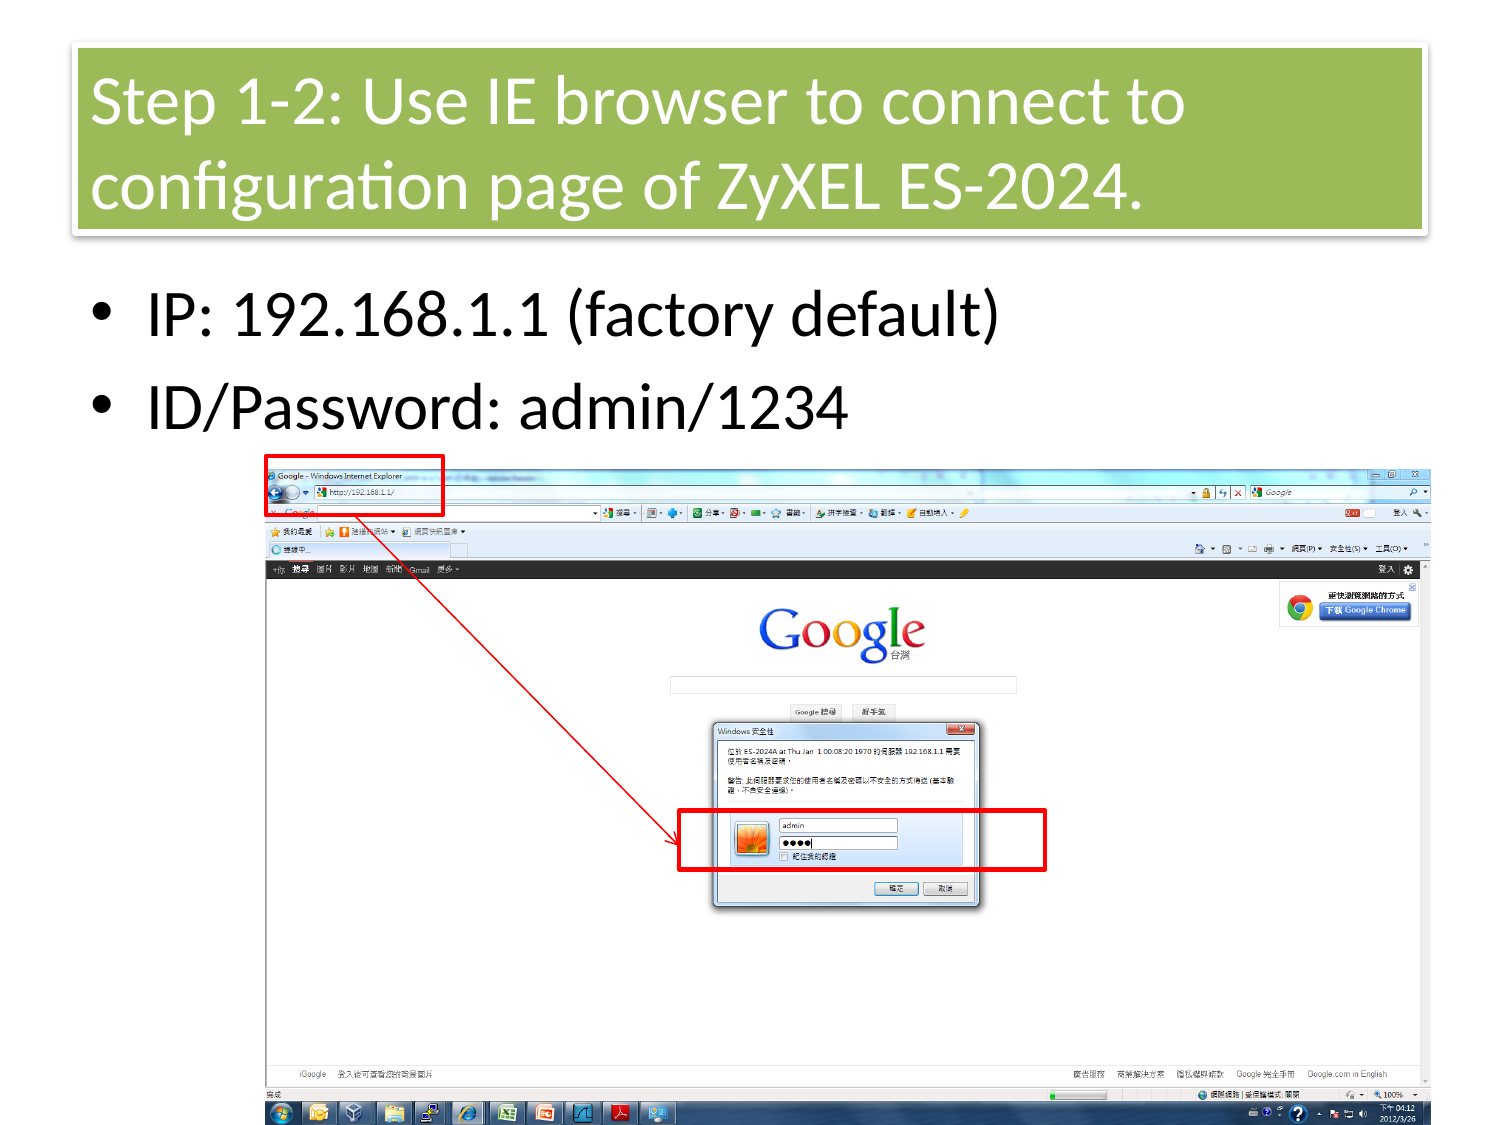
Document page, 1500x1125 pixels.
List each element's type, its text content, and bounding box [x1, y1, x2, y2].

title Step 1-2: Use IE browser to connect to configuration page of ZyXEL ES-2024. [72, 42, 1428, 236]
text_box [264, 454, 445, 468]
picture [265, 469, 1431, 1125]
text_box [354, 514, 680, 847]
list IP: 192.168.1.1 (factory default) ID/Password: admin/1234 [75, 262, 1425, 1005]
